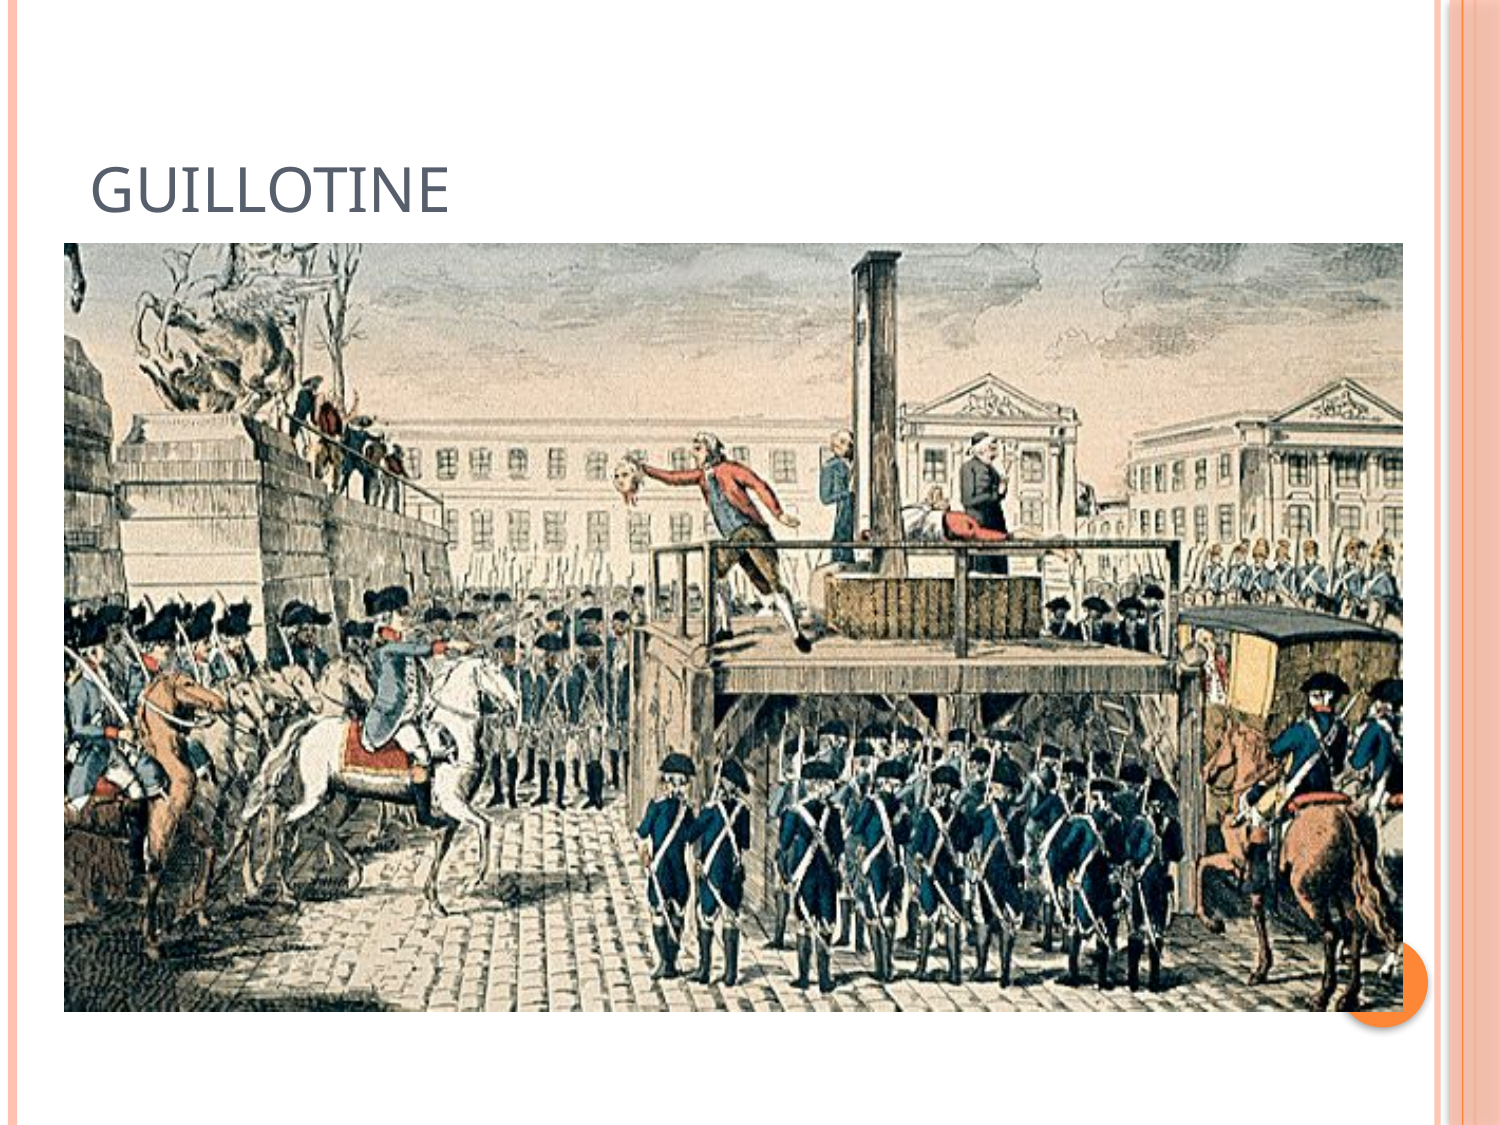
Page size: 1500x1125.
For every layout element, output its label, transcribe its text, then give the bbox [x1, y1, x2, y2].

picture [64, 242, 1403, 1012]
title Guillotine [75, 45, 1300, 233]
